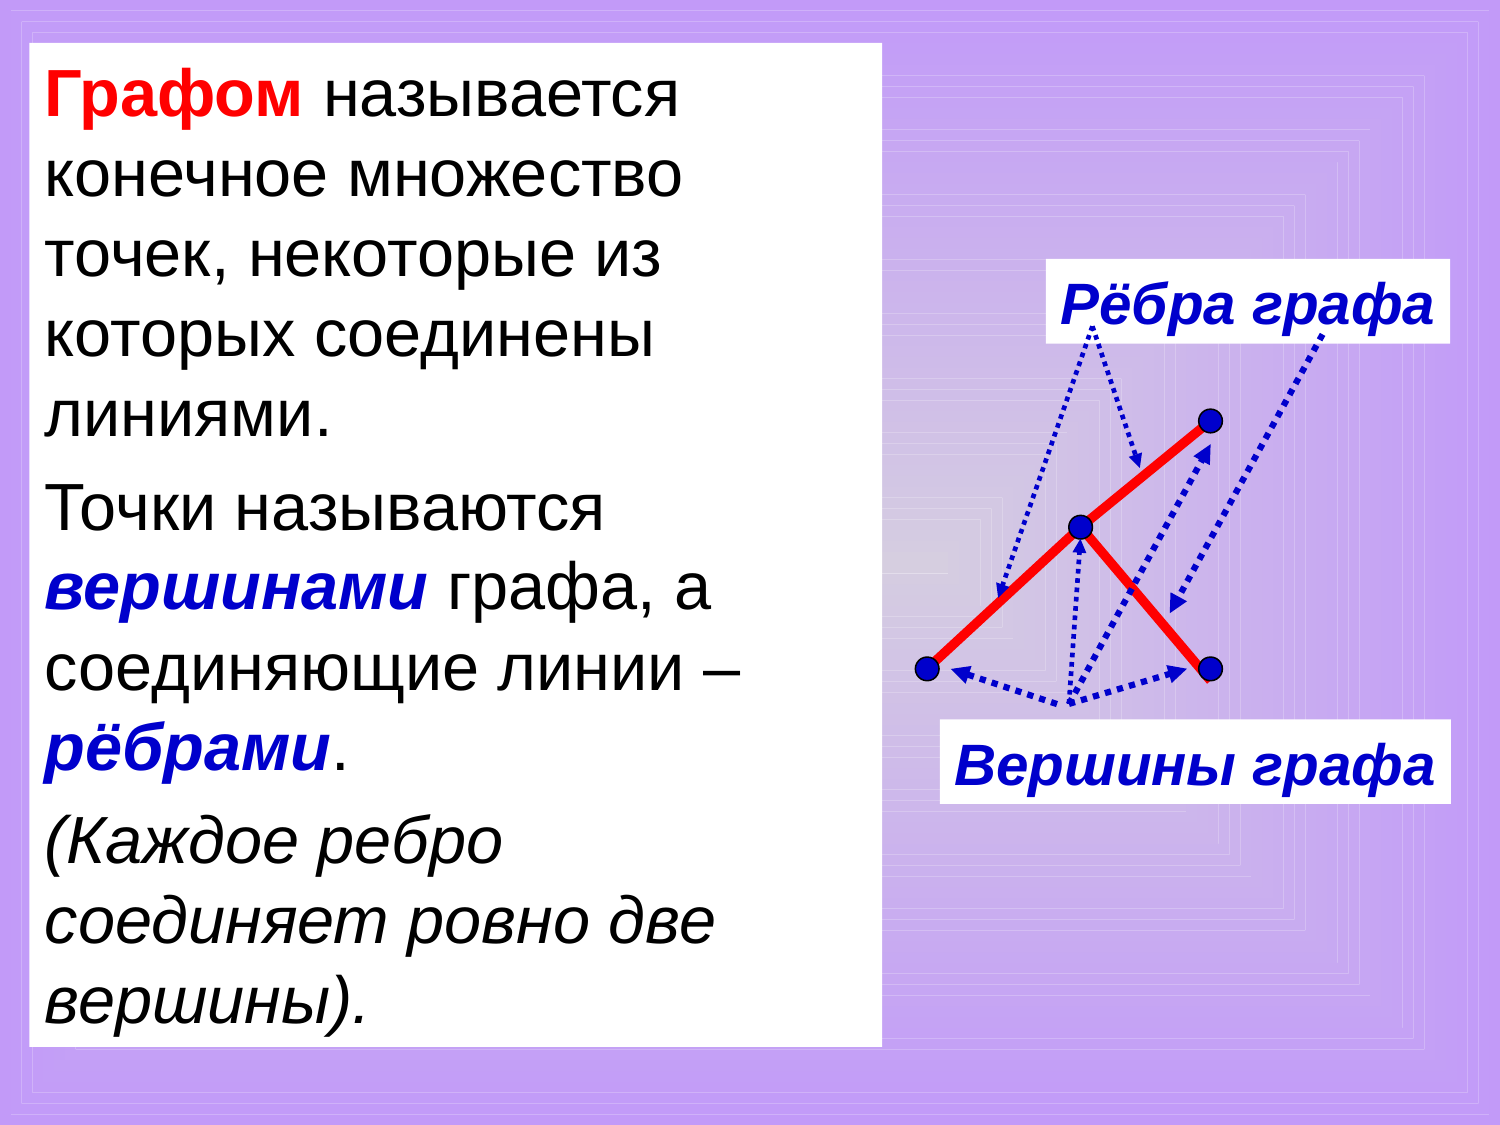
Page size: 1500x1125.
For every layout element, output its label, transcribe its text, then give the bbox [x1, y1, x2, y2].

text_box [1073, 538, 1086, 552]
text_box [1199, 444, 1211, 464]
text_box [915, 657, 940, 681]
list Графом называется конечное множество точек, некоторые из которых соединены линиями. Точки называются вершинами графа, а соединяющие линии – рёбрами. (Каждое ребро соединяет ровно две вершины). [29, 42, 883, 1048]
text_box [996, 410, 1064, 598]
text_box [1160, 666, 1187, 679]
text_box [950, 666, 988, 682]
text_box [1169, 591, 1182, 614]
text_box [1068, 515, 1093, 540]
text_box Рёбра графа [1045, 258, 1451, 344]
text_box Вершины графа [939, 719, 1451, 804]
text_box [1198, 409, 1223, 433]
text_box [1130, 453, 1142, 468]
text_box [1198, 657, 1223, 681]
